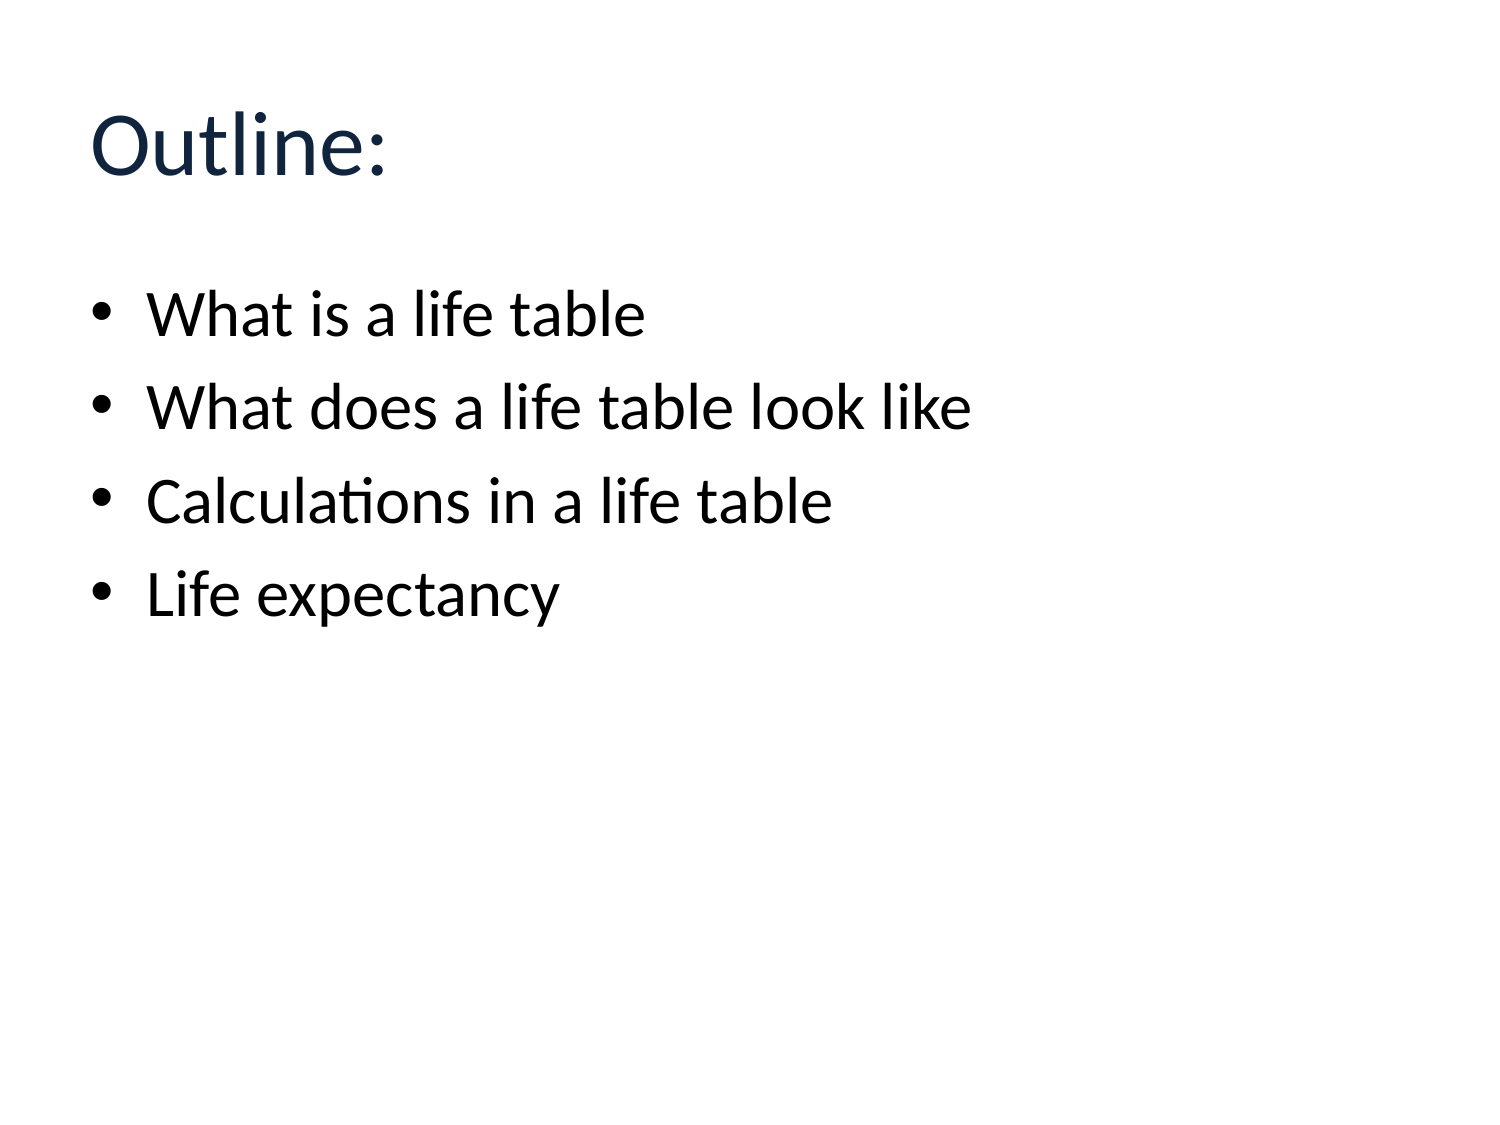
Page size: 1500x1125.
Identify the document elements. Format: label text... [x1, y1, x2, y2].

title Outline: [75, 45, 1425, 233]
list What is a life table What does a life table look like Calculations in a life table Life expectancy [75, 262, 1425, 1005]
